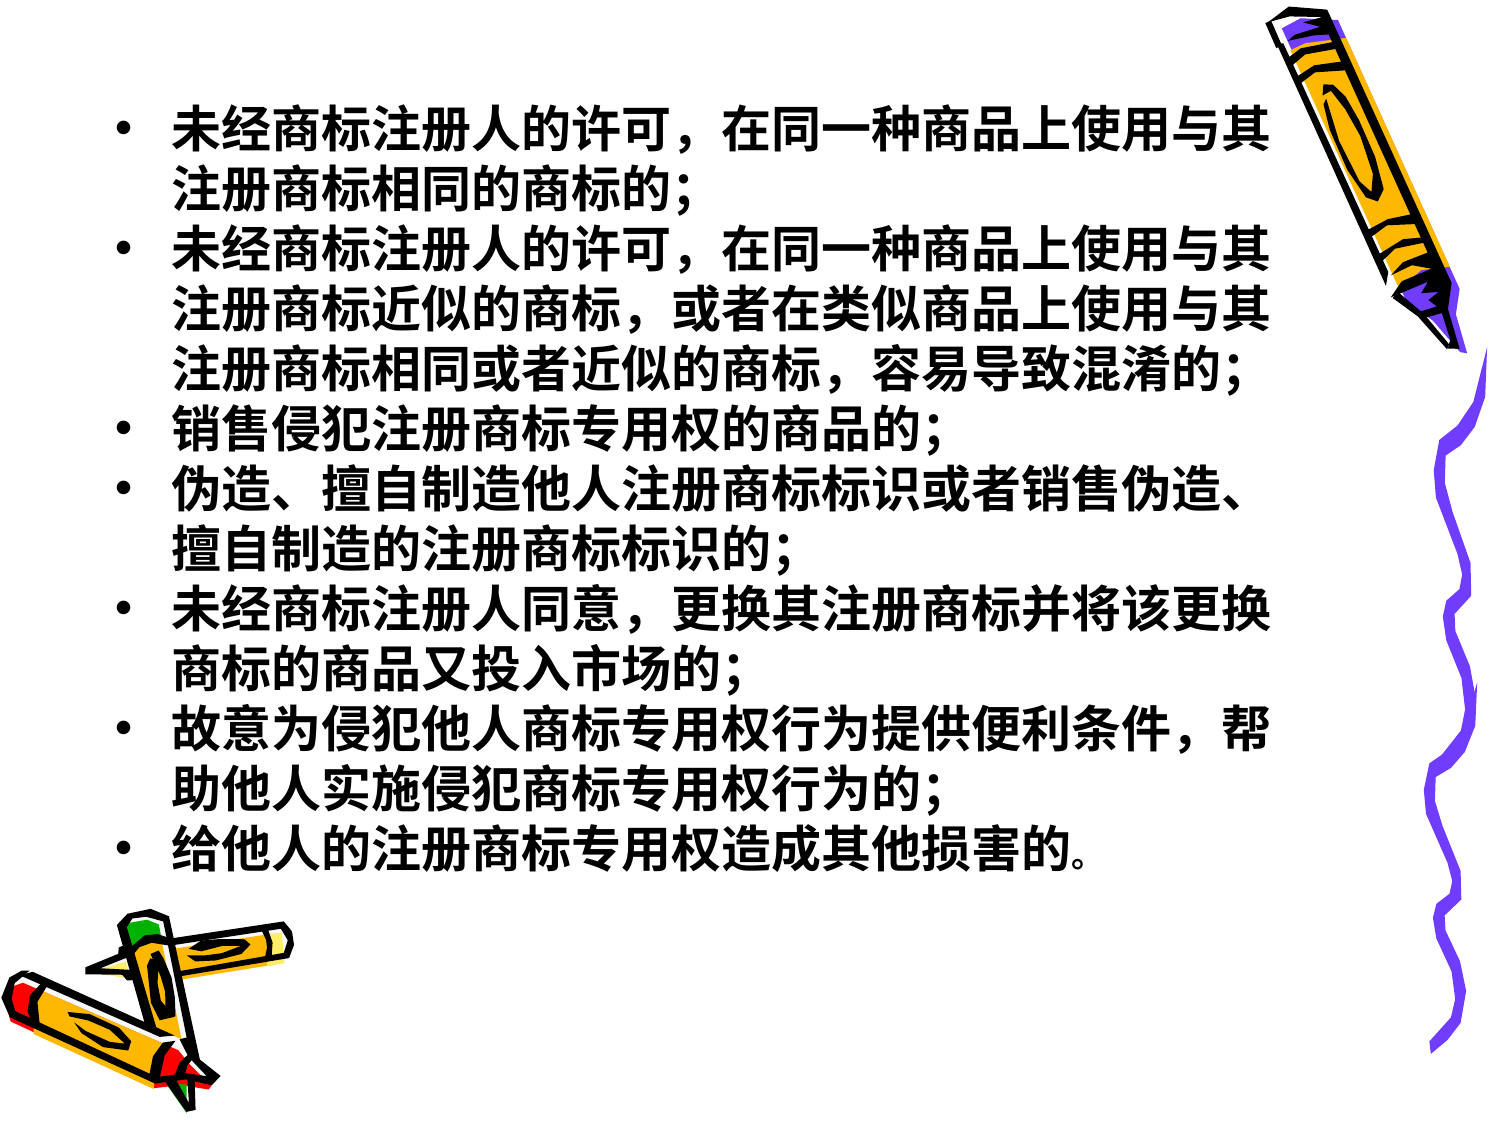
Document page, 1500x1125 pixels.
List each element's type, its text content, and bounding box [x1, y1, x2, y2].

text_box 未经商标注册人的许可，在同一种商品上使用与其注册商标相同的商标的； 未经商标注册人的许可，在同一种商品上使用与其注册商标近似的商标，或者在类似商品上使用与其注册商标相同或者近似的商标，容易导致混淆的； 销售侵犯注册商标专用权的商品的； 伪造、擅自制造他人注册商标标识或者销售伪造、擅自制造的注册商标标识的； 未经商标注册人同意，更换其注册商标并将该更换商标的商品又投入市场的； 故意为侵犯他人商标专用权行为提供便利条件，帮助他人实施侵犯商标专用权行为的； 给他人的注册商标专用权造成其他损害的。 [100, 89, 1321, 885]
